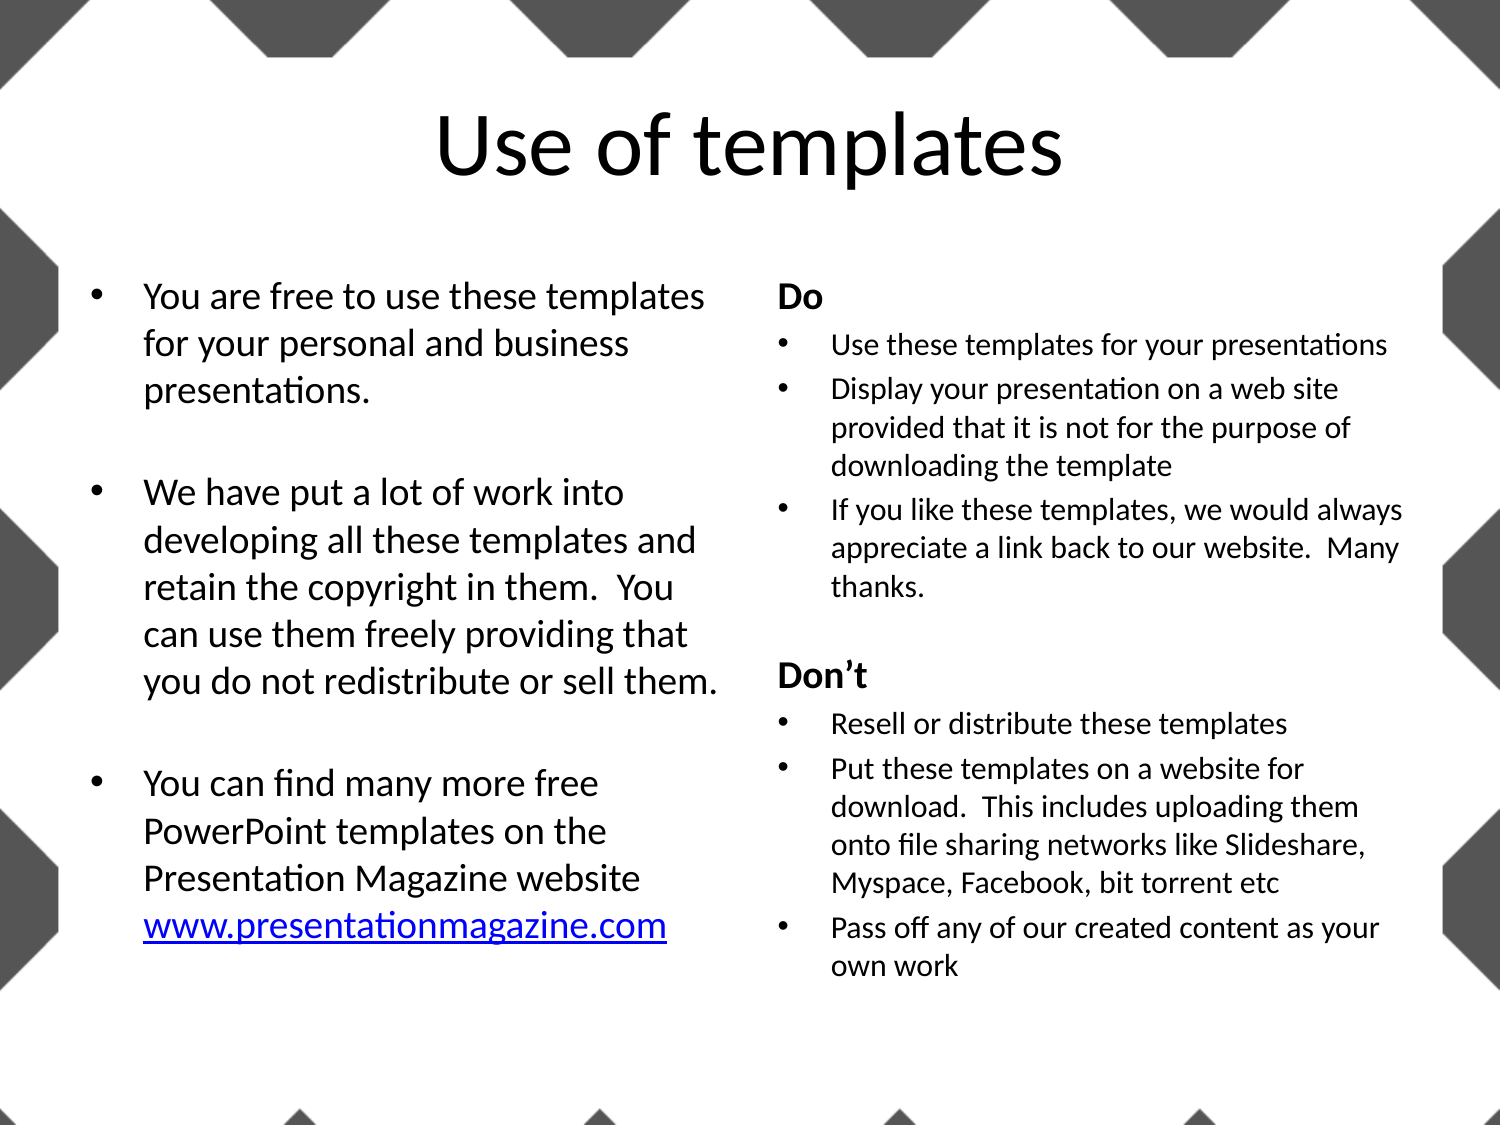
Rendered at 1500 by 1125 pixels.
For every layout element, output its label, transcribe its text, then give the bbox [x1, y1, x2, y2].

title Use of templates [75, 45, 1425, 233]
list Do Use these templates for your presentations Display your presentation on a web site provided that it is not for the purpose of downloading the template If you like these templates, we would always appreciate a link back to our website. Many thanks. Don’t Resell or distribute these templates Put these templates on a website for download. This includes uploading them onto file sharing networks like Slideshare, Myspace, Facebook, bit torrent etc Pass off any of our created content as your own work [762, 262, 1425, 1005]
picture [0, 0, 1500, 1125]
list You are free to use these templates for your personal and business presentations. We have put a lot of work into developing all these templates and retain the copyright in them. You can use them freely providing that you do not redistribute or sell them. You can find many more free PowerPoint templates on the Presentation Magazine website www.presentationmagazine.com [75, 262, 738, 1005]
